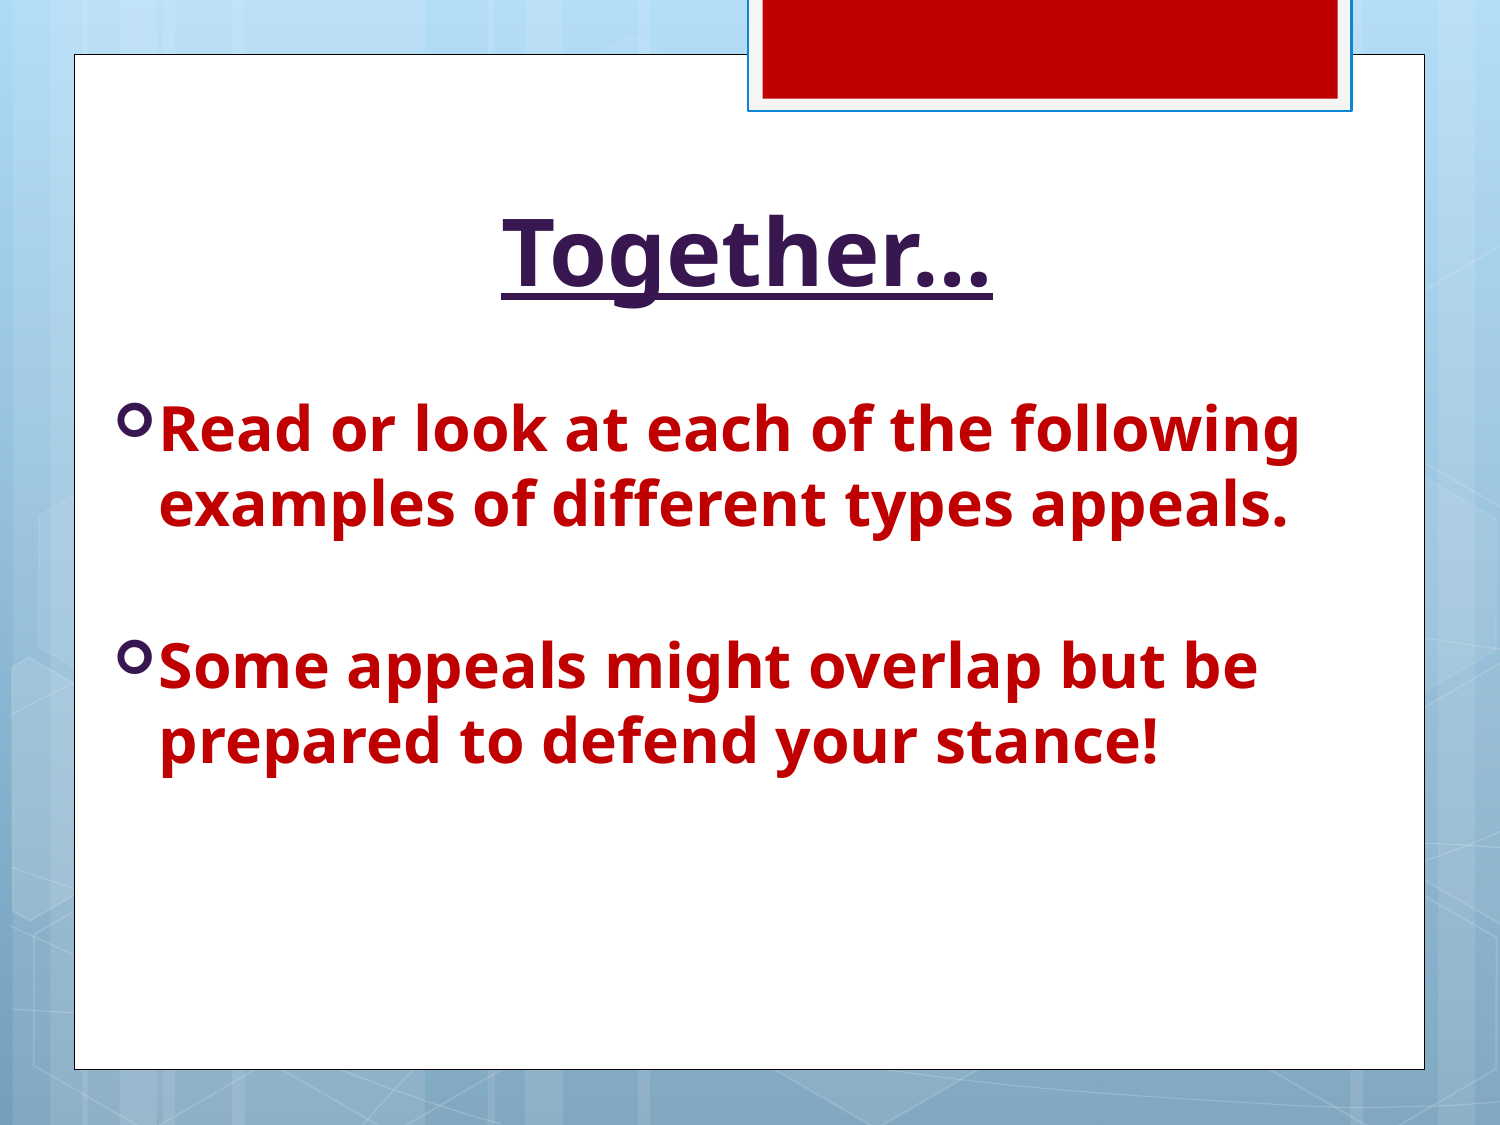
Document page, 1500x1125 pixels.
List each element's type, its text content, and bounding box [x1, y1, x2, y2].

list Read or look at each of the following examples of different types appeals. Some appeals might overlap but be prepared to defend your stance! [87, 381, 1425, 957]
title Together… [171, 125, 1324, 313]
